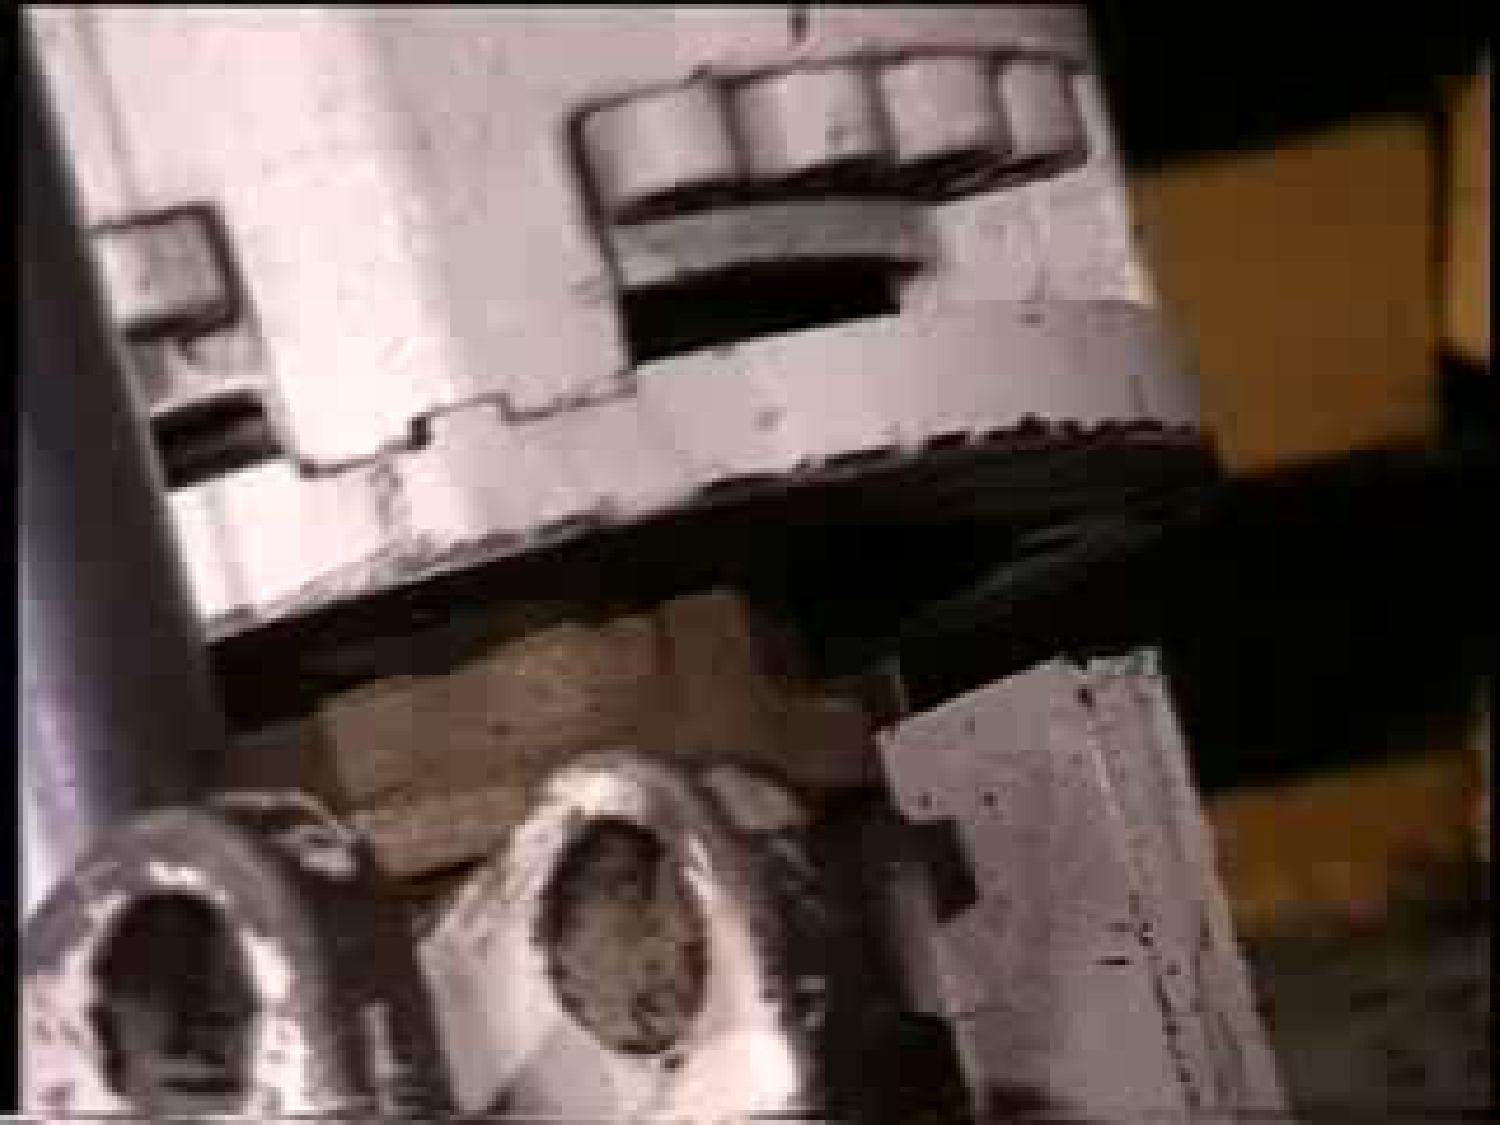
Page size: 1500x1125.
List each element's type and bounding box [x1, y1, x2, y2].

text_box [0, 0, 1500, 1125]
